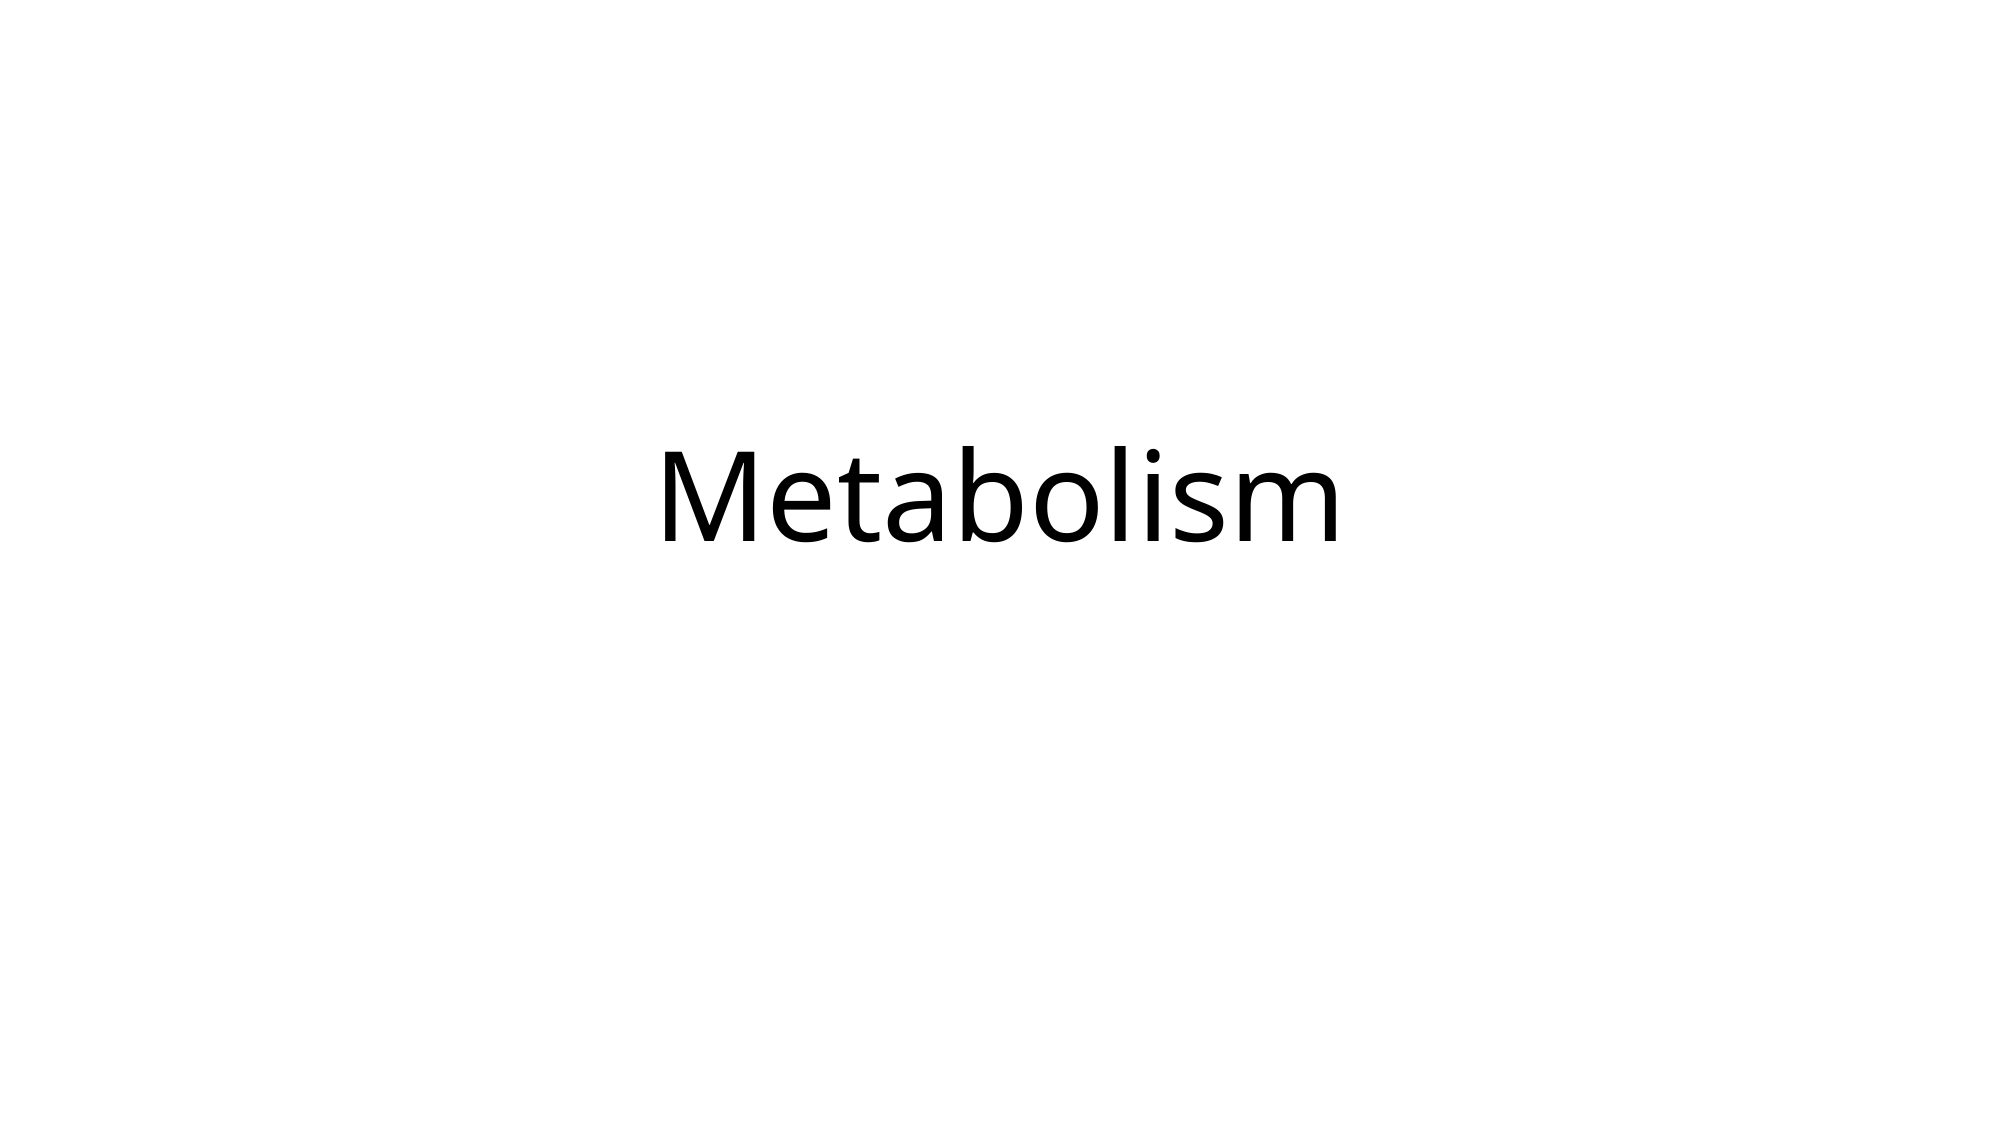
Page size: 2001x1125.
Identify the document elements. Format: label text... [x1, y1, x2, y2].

title Metabolism [249, 184, 1750, 576]
